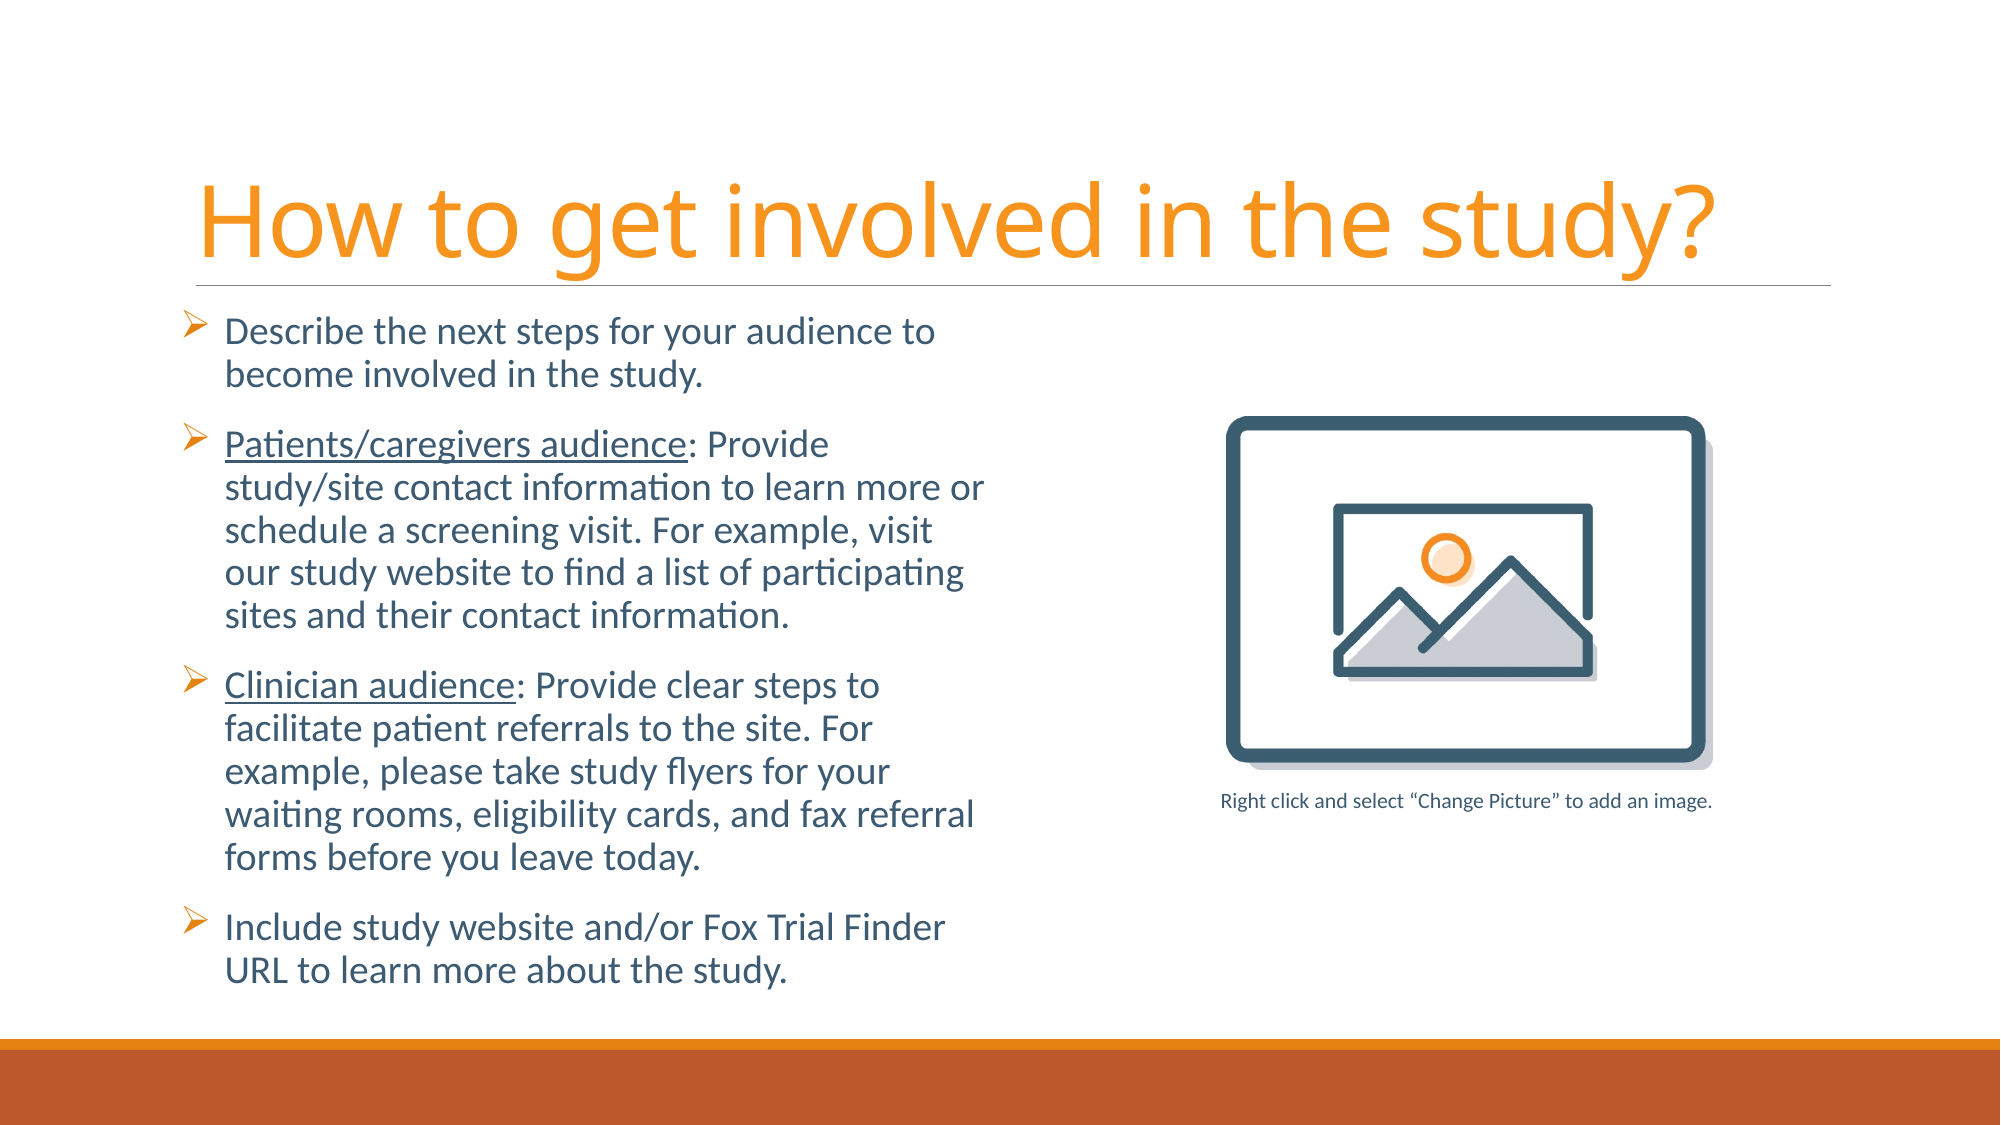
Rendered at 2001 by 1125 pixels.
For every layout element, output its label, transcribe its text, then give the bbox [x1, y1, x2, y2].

text_box Right click and select “Change Picture” to add an image. [1205, 778, 1764, 820]
list Describe the next steps for your audience to become involved in the study. Patients/caregivers audience: Provide study/site contact information to learn more or schedule a screening visit. For example, visit our study website to find a list of participating sites and their contact information. Clinician audience: Provide clear steps to facilitate patient referrals to the site. For example, please take study flyers for your waiting rooms, eligibility cards, and fax referral forms before you leave today. Include study website and/or Fox Trial Finder URL to learn more about the study. [180, 302, 990, 1008]
picture [1225, 415, 1714, 771]
title How to get involved in the study? [180, 47, 1830, 285]
